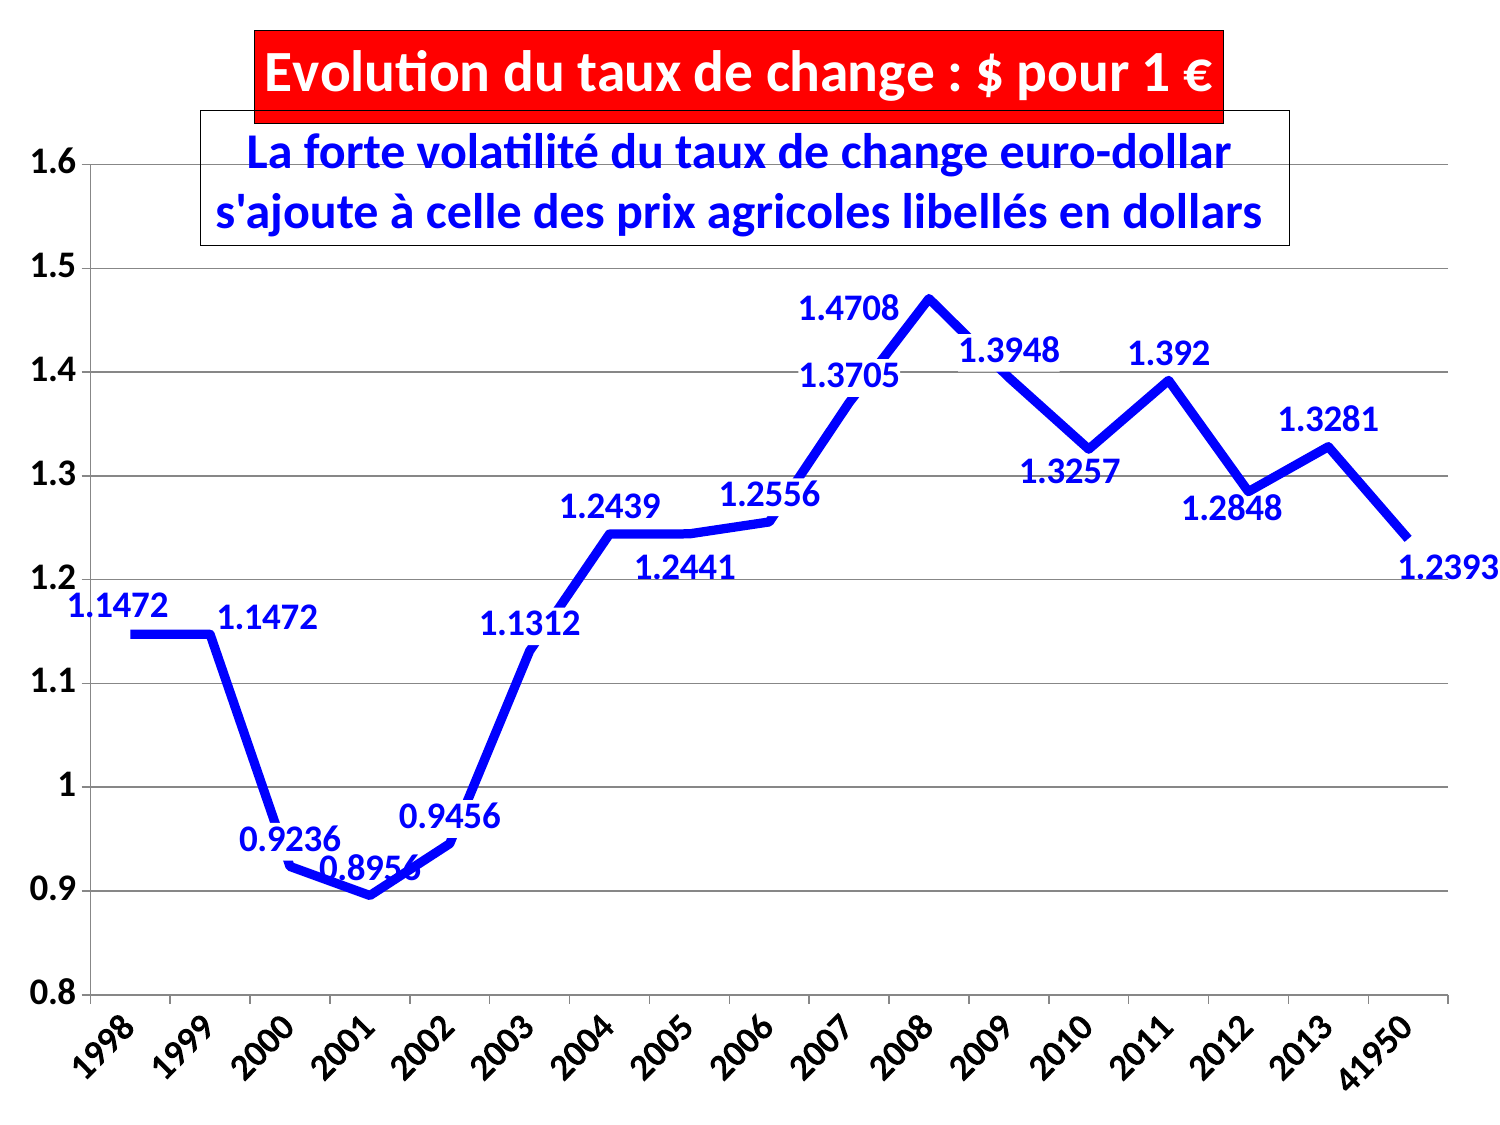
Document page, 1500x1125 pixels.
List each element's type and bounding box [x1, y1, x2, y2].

chart [0, 0, 1500, 1125]
